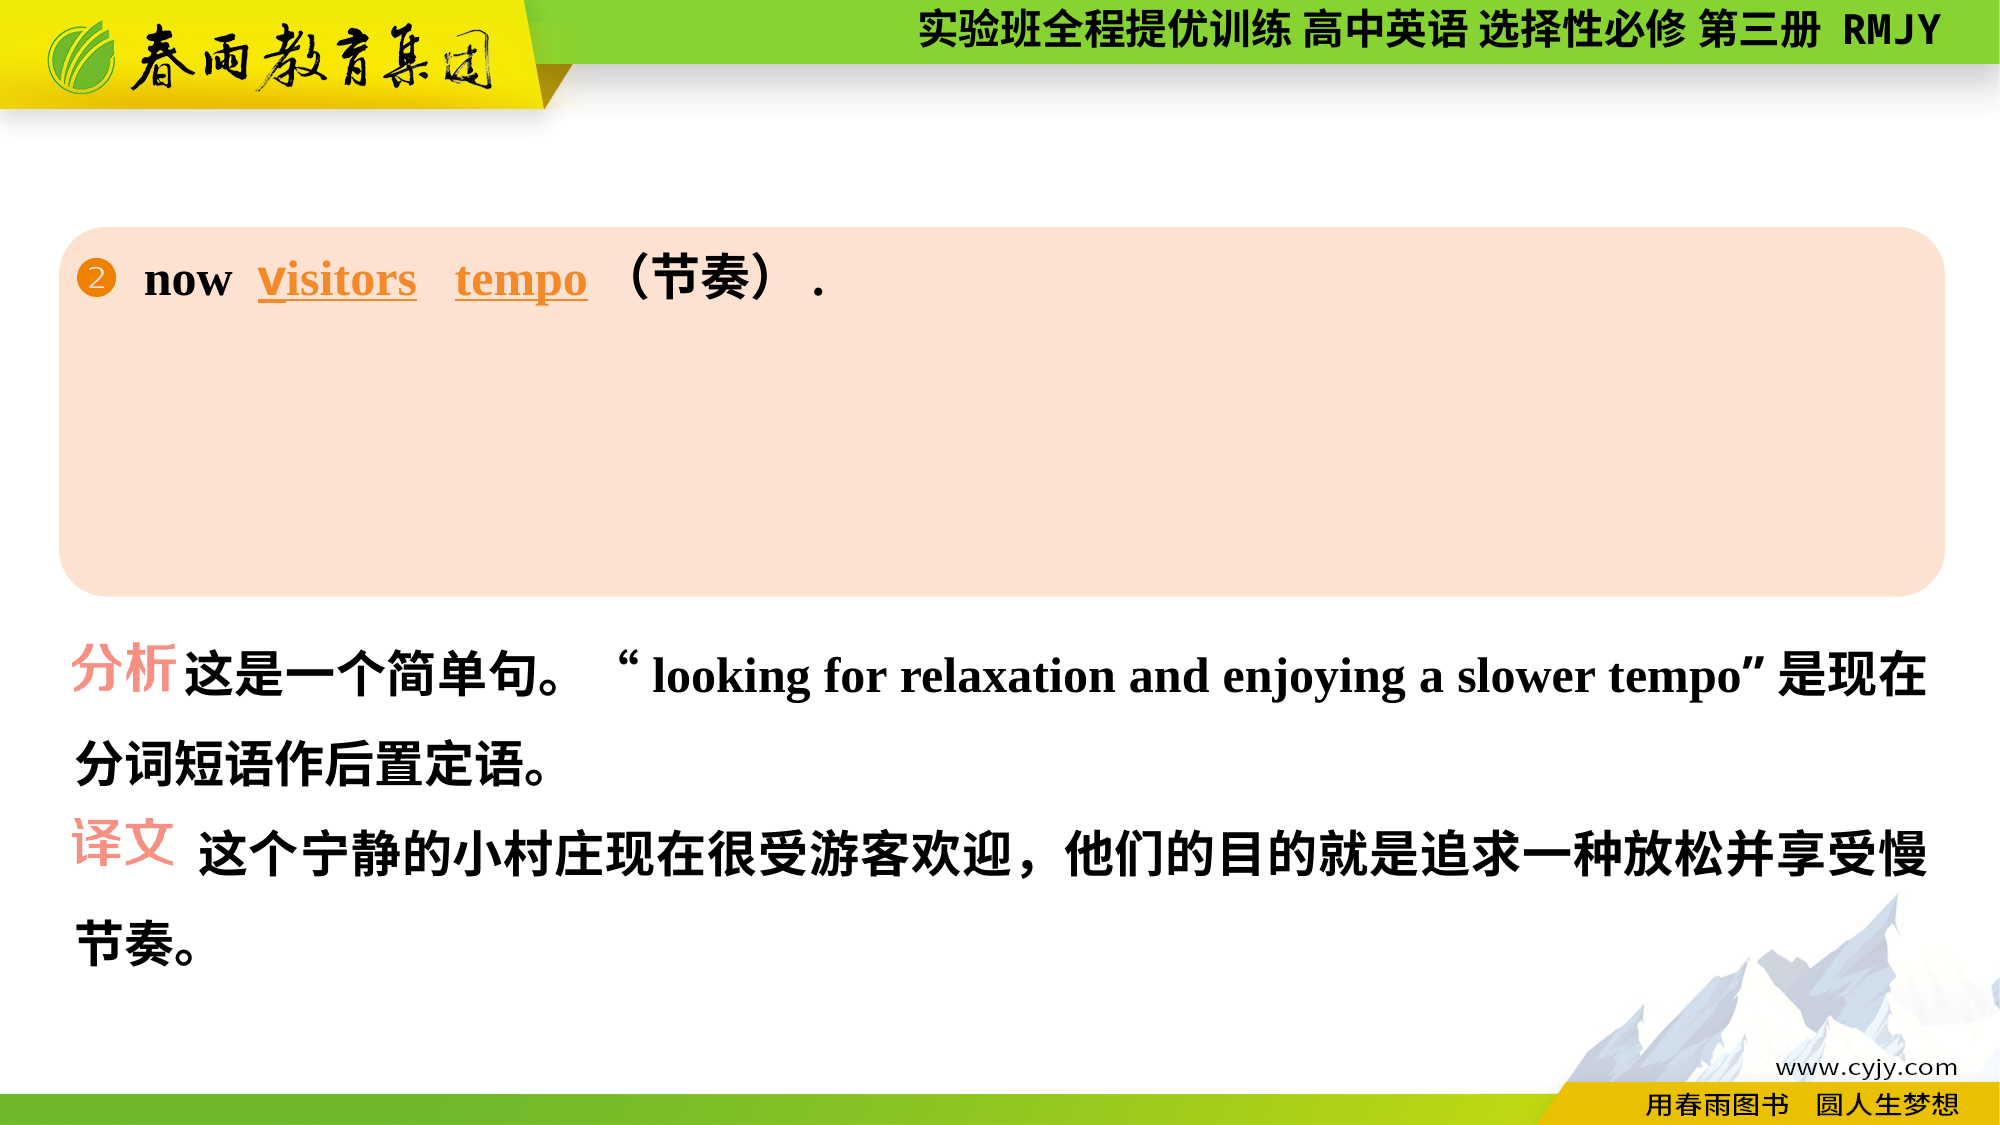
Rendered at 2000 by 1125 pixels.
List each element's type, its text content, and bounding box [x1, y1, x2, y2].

text_box 这是一个简单句。“looking for relaxation and enjoying a slower tempo”是现在分词短语作后置定语。 这个宁静的小村庄现在很受游客欢迎，他们的目的就是追求一种放松并享受慢节奏。 [59, 604, 1944, 980]
text_box [59, 226, 1945, 597]
picture [0, 0, 2000, 1125]
